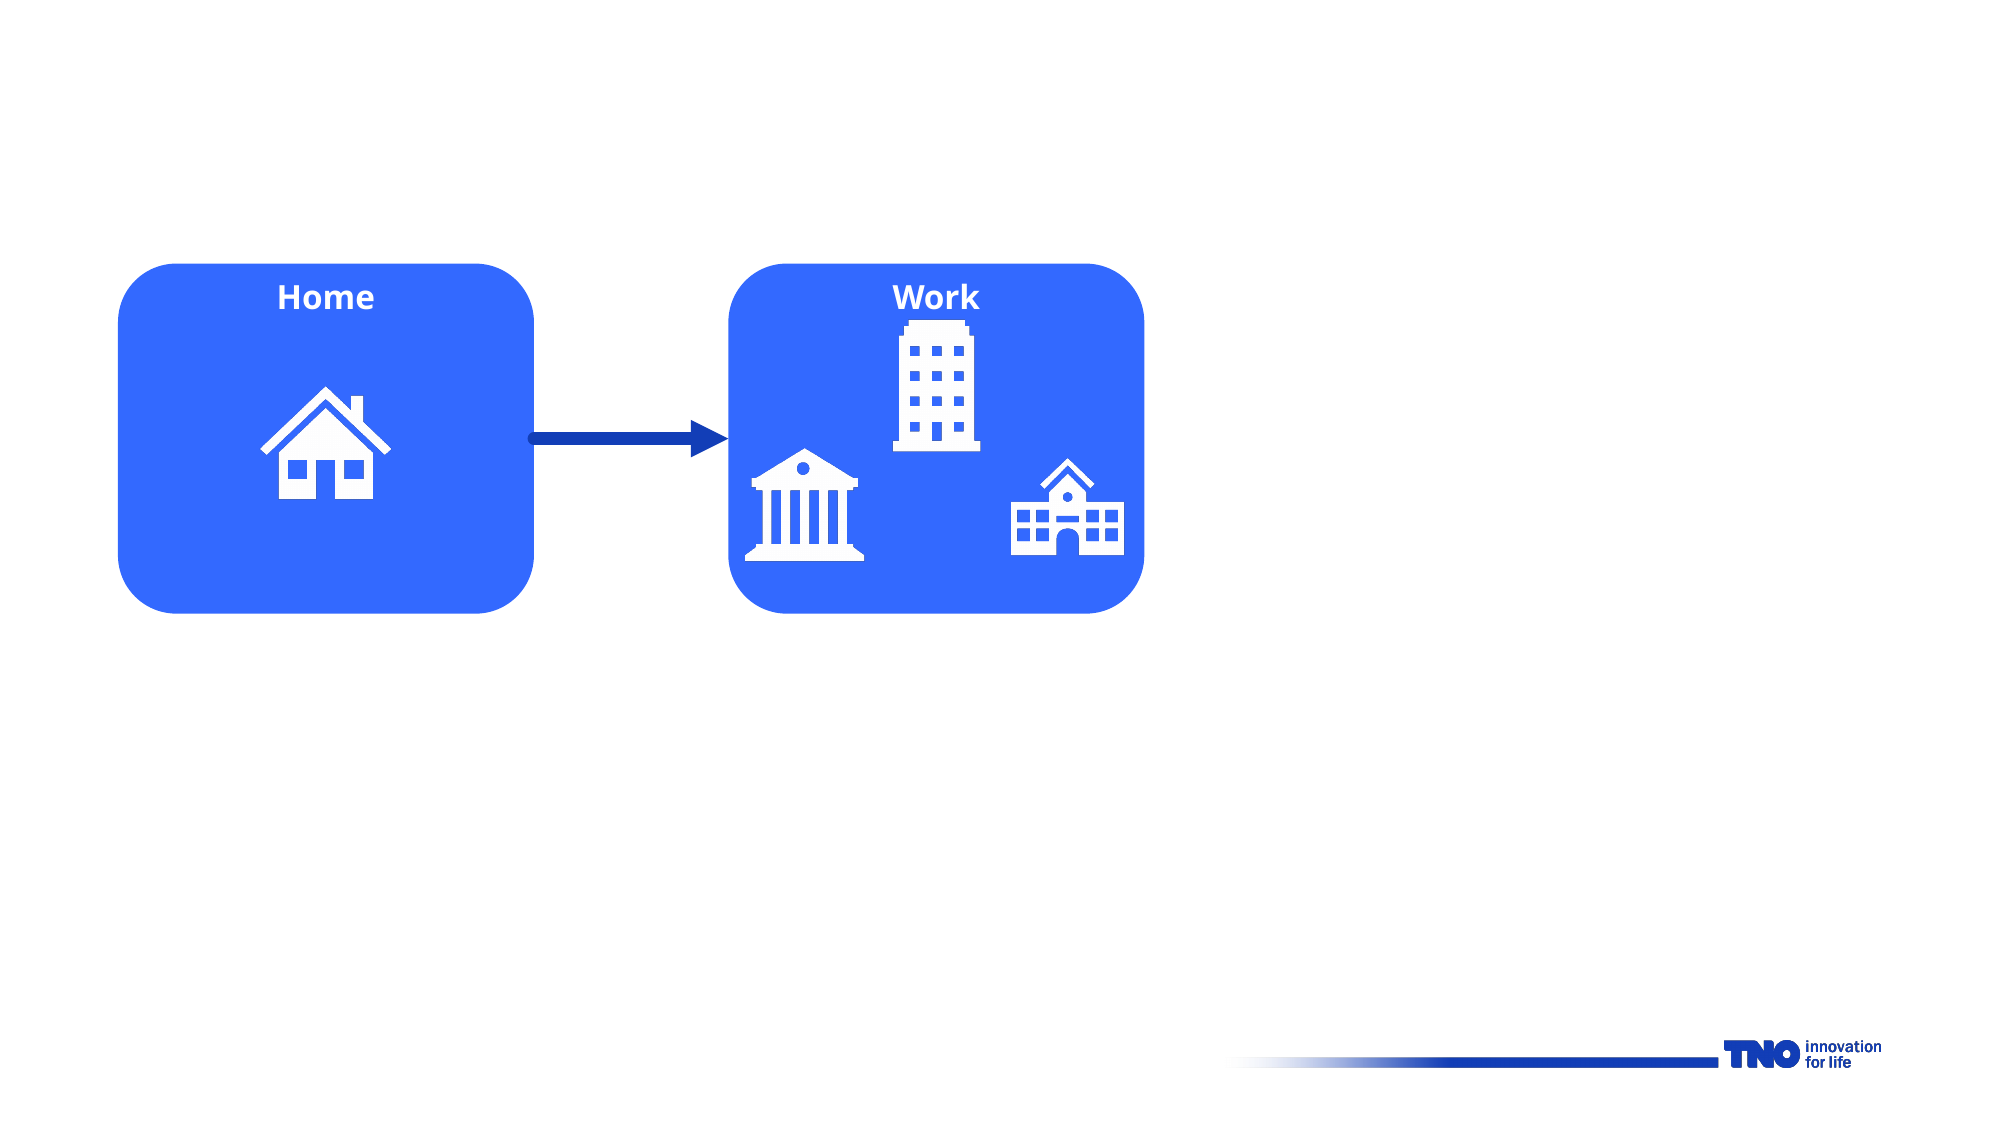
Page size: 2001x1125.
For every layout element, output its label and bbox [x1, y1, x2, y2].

text_box [728, 263, 1145, 614]
text_box [117, 263, 534, 614]
picture [1222, 1040, 1882, 1068]
